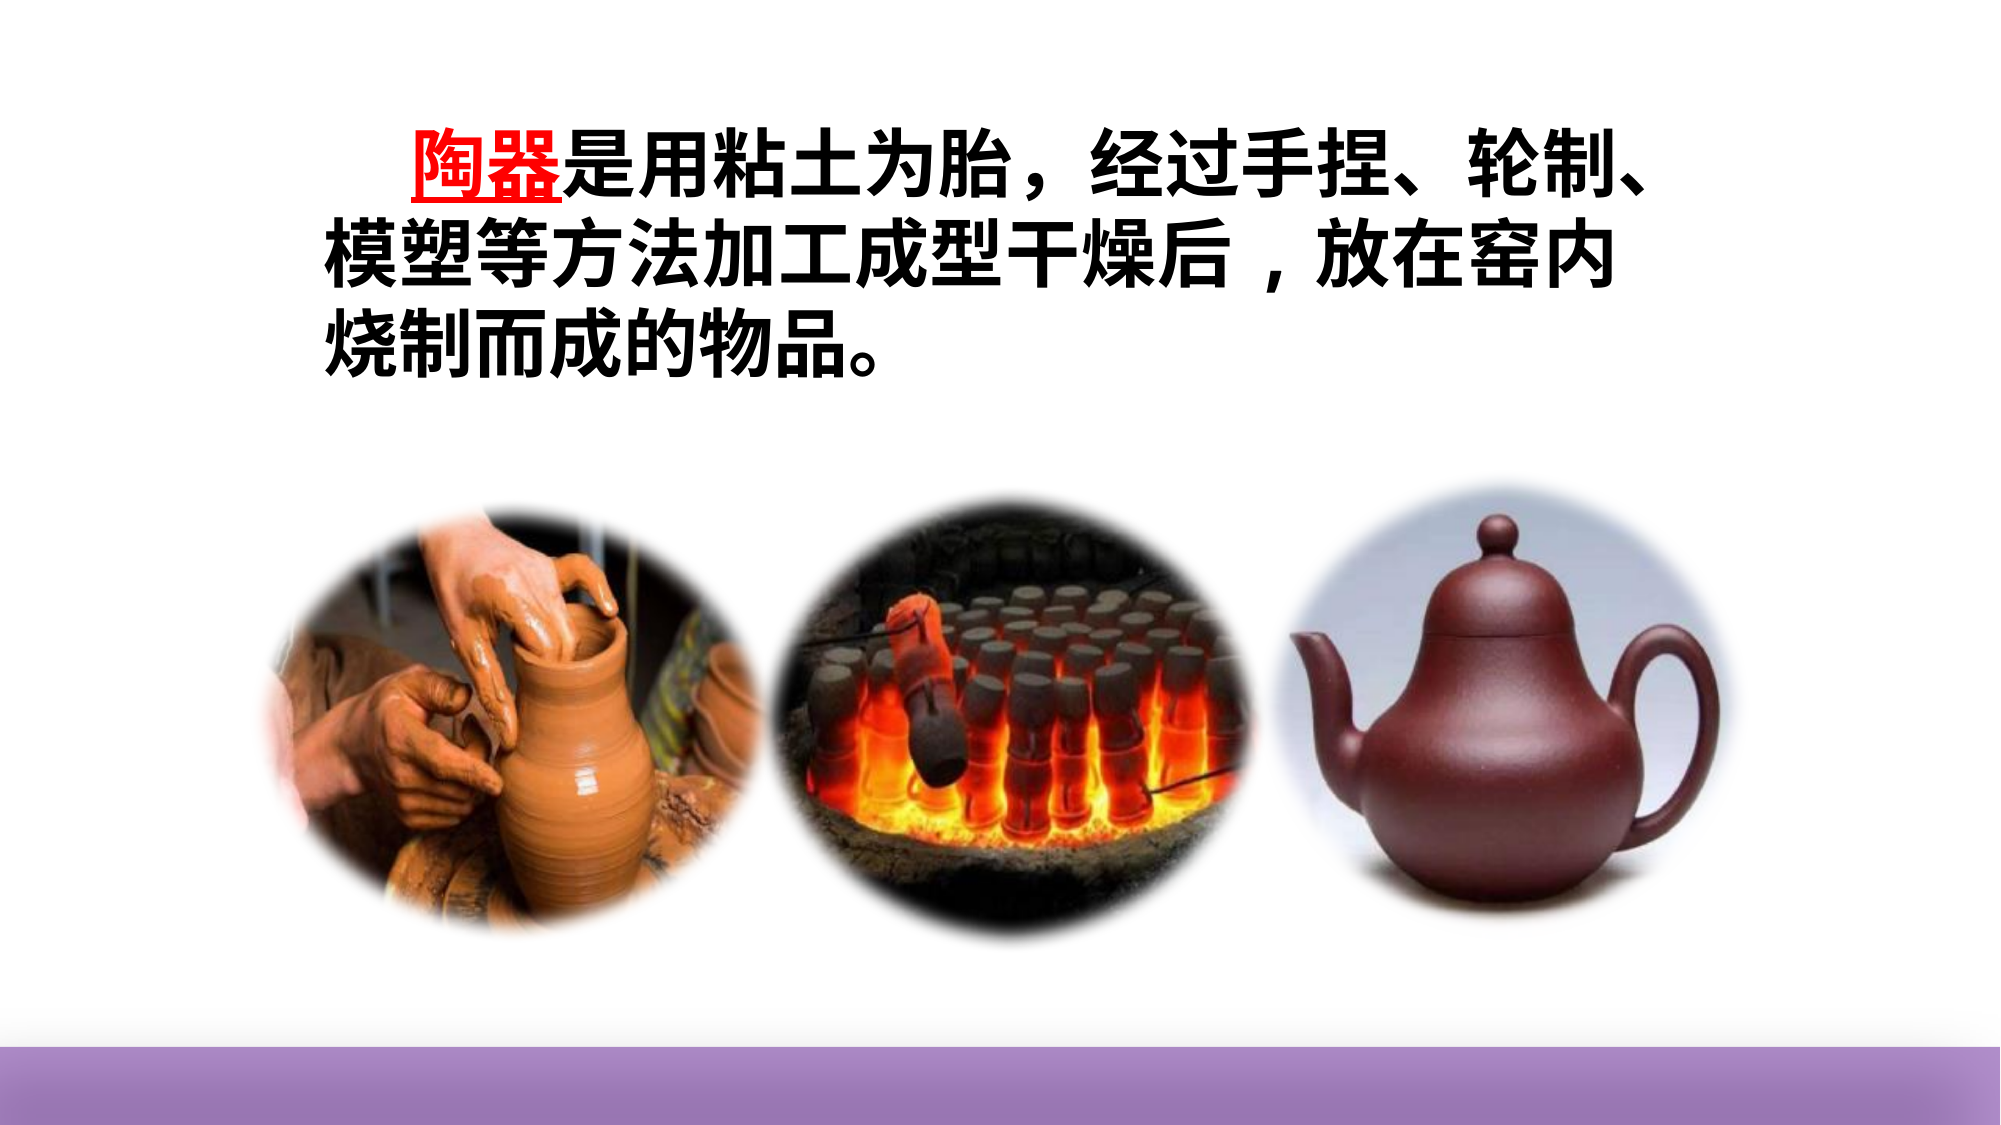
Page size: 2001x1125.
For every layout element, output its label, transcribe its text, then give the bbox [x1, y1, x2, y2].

picture [249, 468, 1750, 954]
text_box 陶器是用粘土为胎，经过手捏、轮制、模塑等方法加工成型干燥后,放在窑内烧制而成的物品。 [308, 109, 1634, 394]
